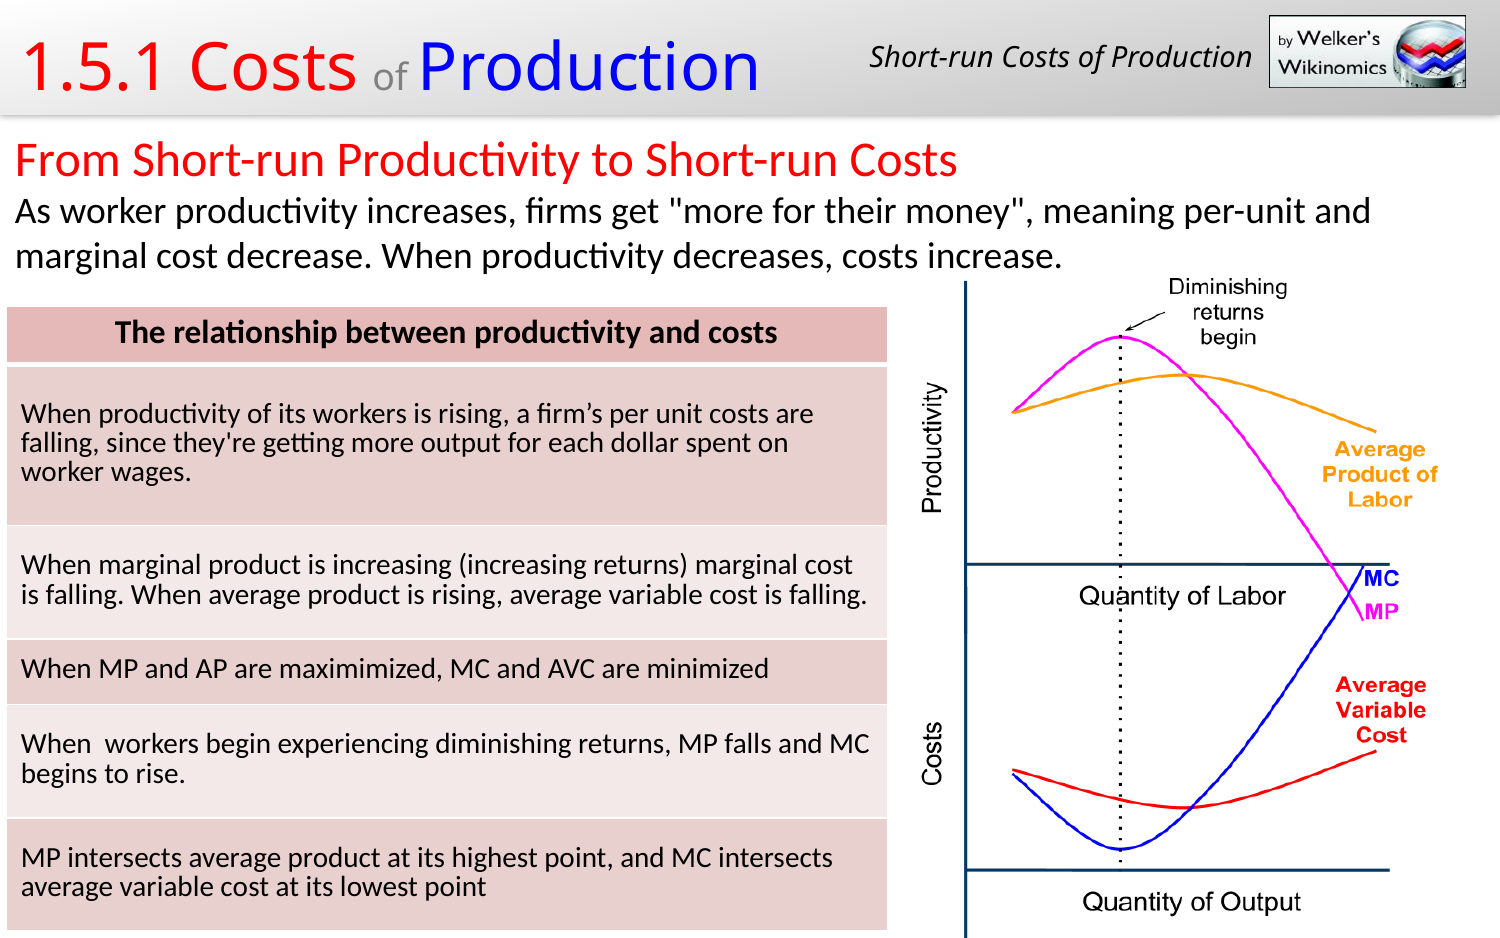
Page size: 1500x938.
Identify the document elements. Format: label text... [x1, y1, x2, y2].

table_header The relationship between productivity and costs [7, 307, 887, 362]
table_cell When marginal product is increasing (increasing returns) marginal cost is falling. When average product is rising, average variable cost is falling. [7, 526, 887, 638]
table_cell When workers begin experiencing diminishing returns, MP falls and MC begins to rise. [7, 705, 887, 817]
table_cell When productivity of its workers is rising, a firm’s per unit costs are falling, since they're getting more output for each dollar spent on worker wages. [7, 367, 887, 525]
table_cell MP intersects average product at its highest point, and MC intersects average variable cost at its lowest point [7, 819, 887, 930]
text_box From Short-run Productivity to Short-run Costs As worker productivity increases, firms get "more for their money", meaning per-unit and marginal cost decrease. When productivity decreases, costs increase. [0, 123, 1500, 284]
picture [912, 278, 1438, 938]
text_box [0, 0, 1500, 115]
table_cell When MP and AP are maximimized, MC and AVC are minimized [7, 640, 887, 704]
